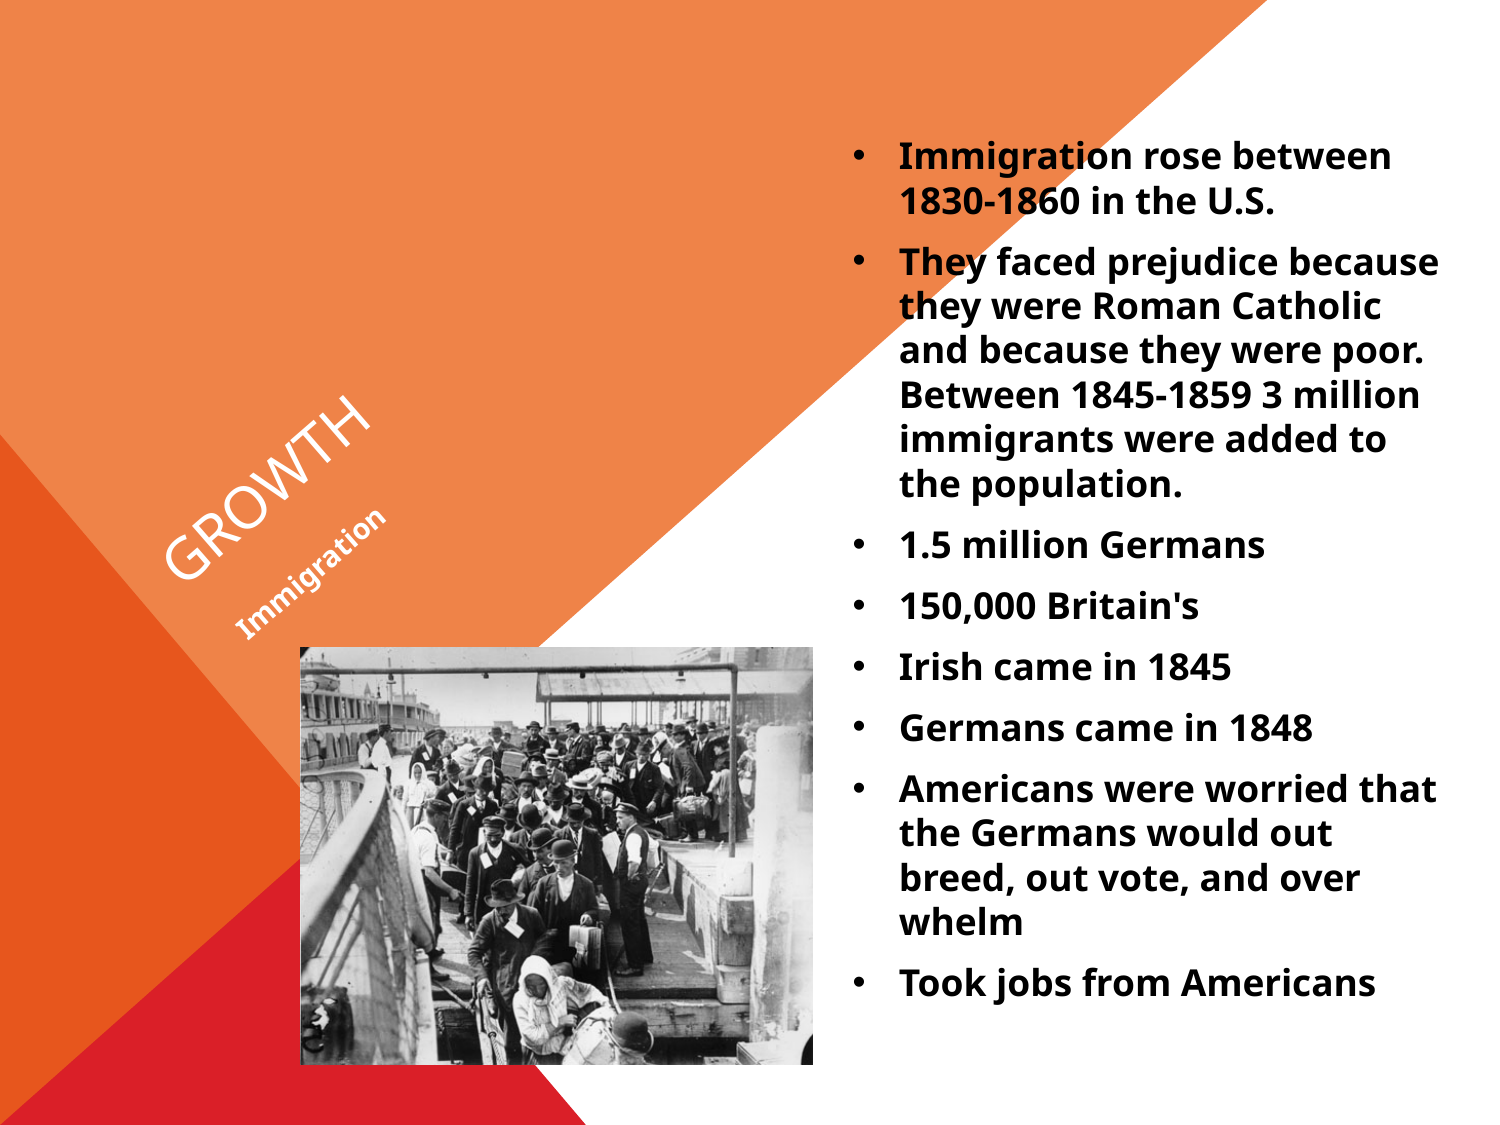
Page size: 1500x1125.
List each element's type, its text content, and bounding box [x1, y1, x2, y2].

list Immigration [212, 0, 997, 701]
picture [299, 647, 813, 1066]
title Growth [62, 0, 825, 609]
list Immigration rose between 1830-1860 in the U.S. They faced prejudice because they were Roman Catholic and because they were poor. Between 1845-1859 3 million immigrants were added to the population. 1.5 million Germans 150,000 Britain's Irish came in 1845 Germans came in 1848 Americans were worried that the Germans would out breed, out vote, and over whelm Took jobs from Americans [837, 125, 1463, 1065]
